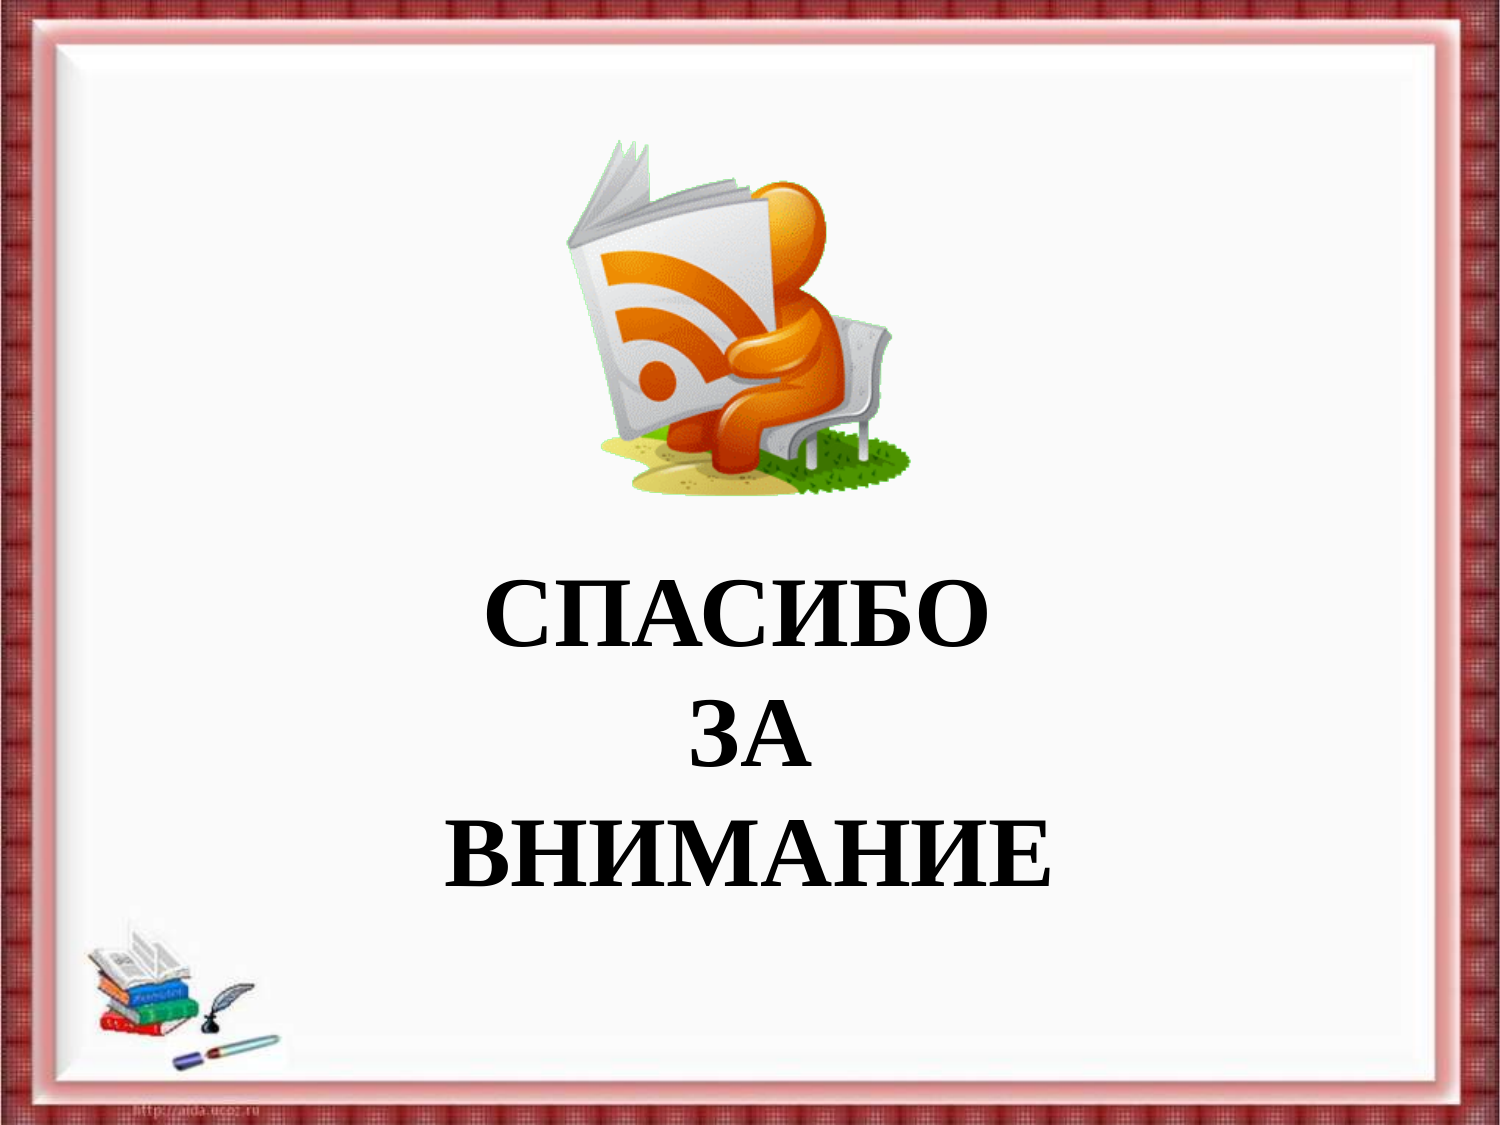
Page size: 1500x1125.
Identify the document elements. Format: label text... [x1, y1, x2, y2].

text_box СПАСИБО ЗА ВНИМАНИЕ [374, 538, 1125, 914]
picture [0, 0, 1500, 1125]
